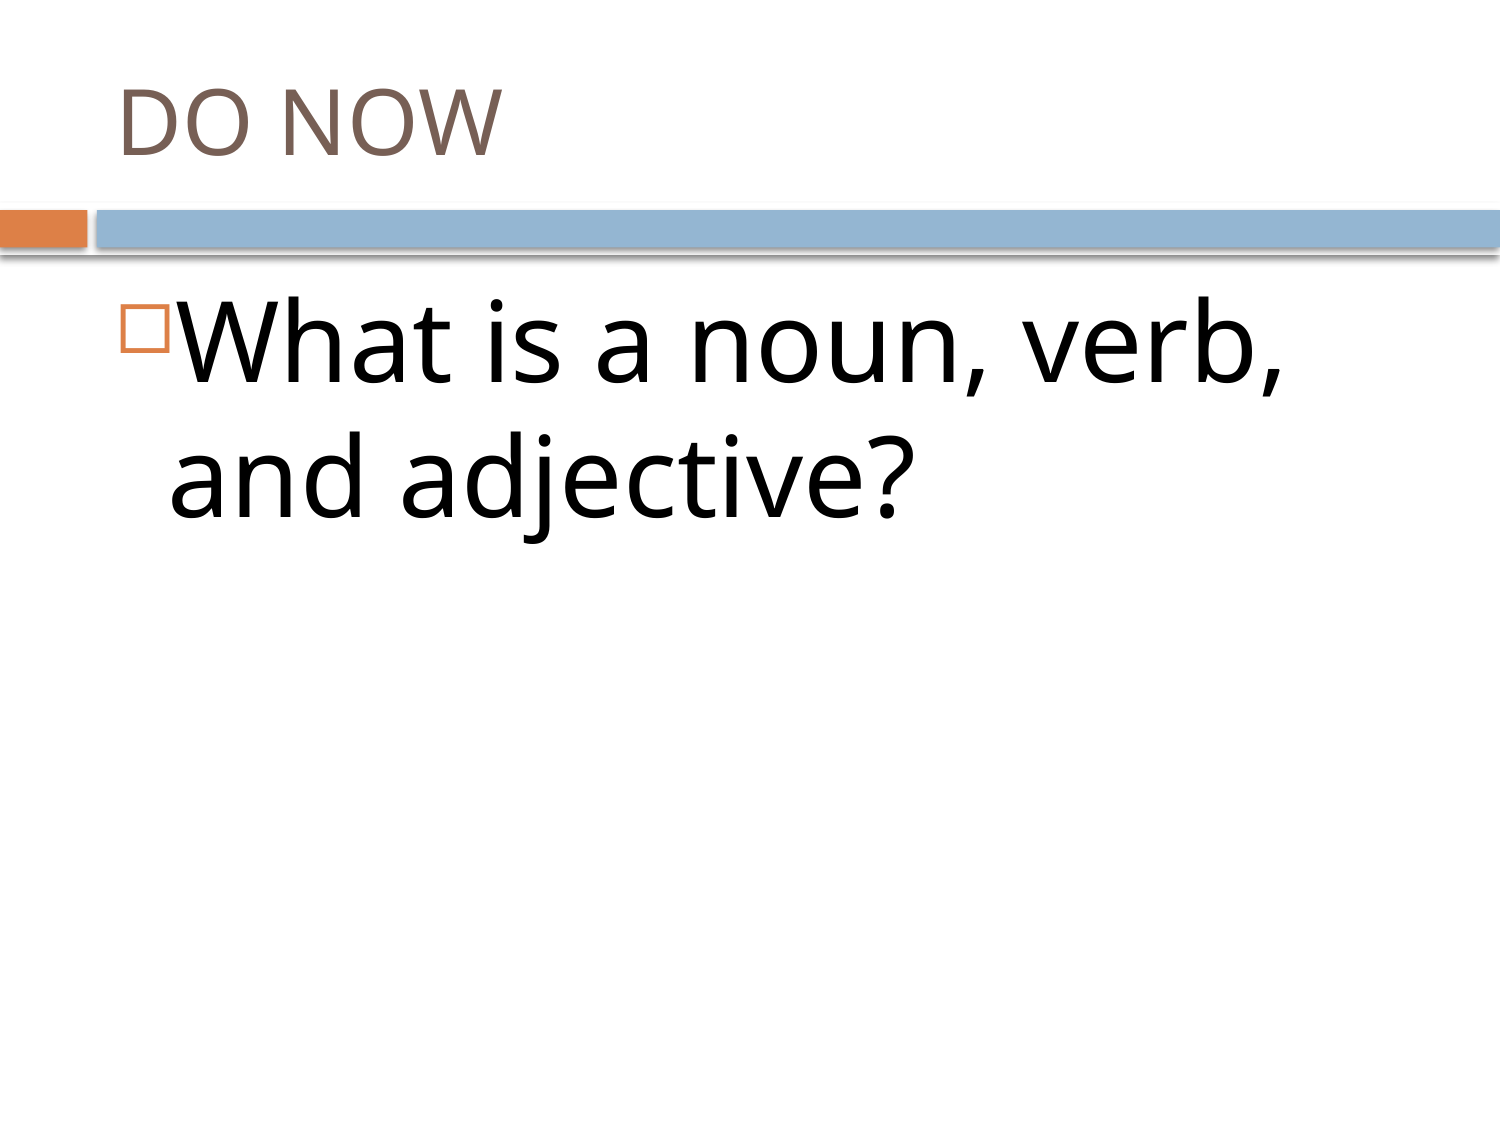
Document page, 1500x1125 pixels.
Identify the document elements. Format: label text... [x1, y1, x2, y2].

list What is a noun, verb, and adjective? [100, 262, 1438, 1000]
title DO NOW [100, 37, 1438, 200]
